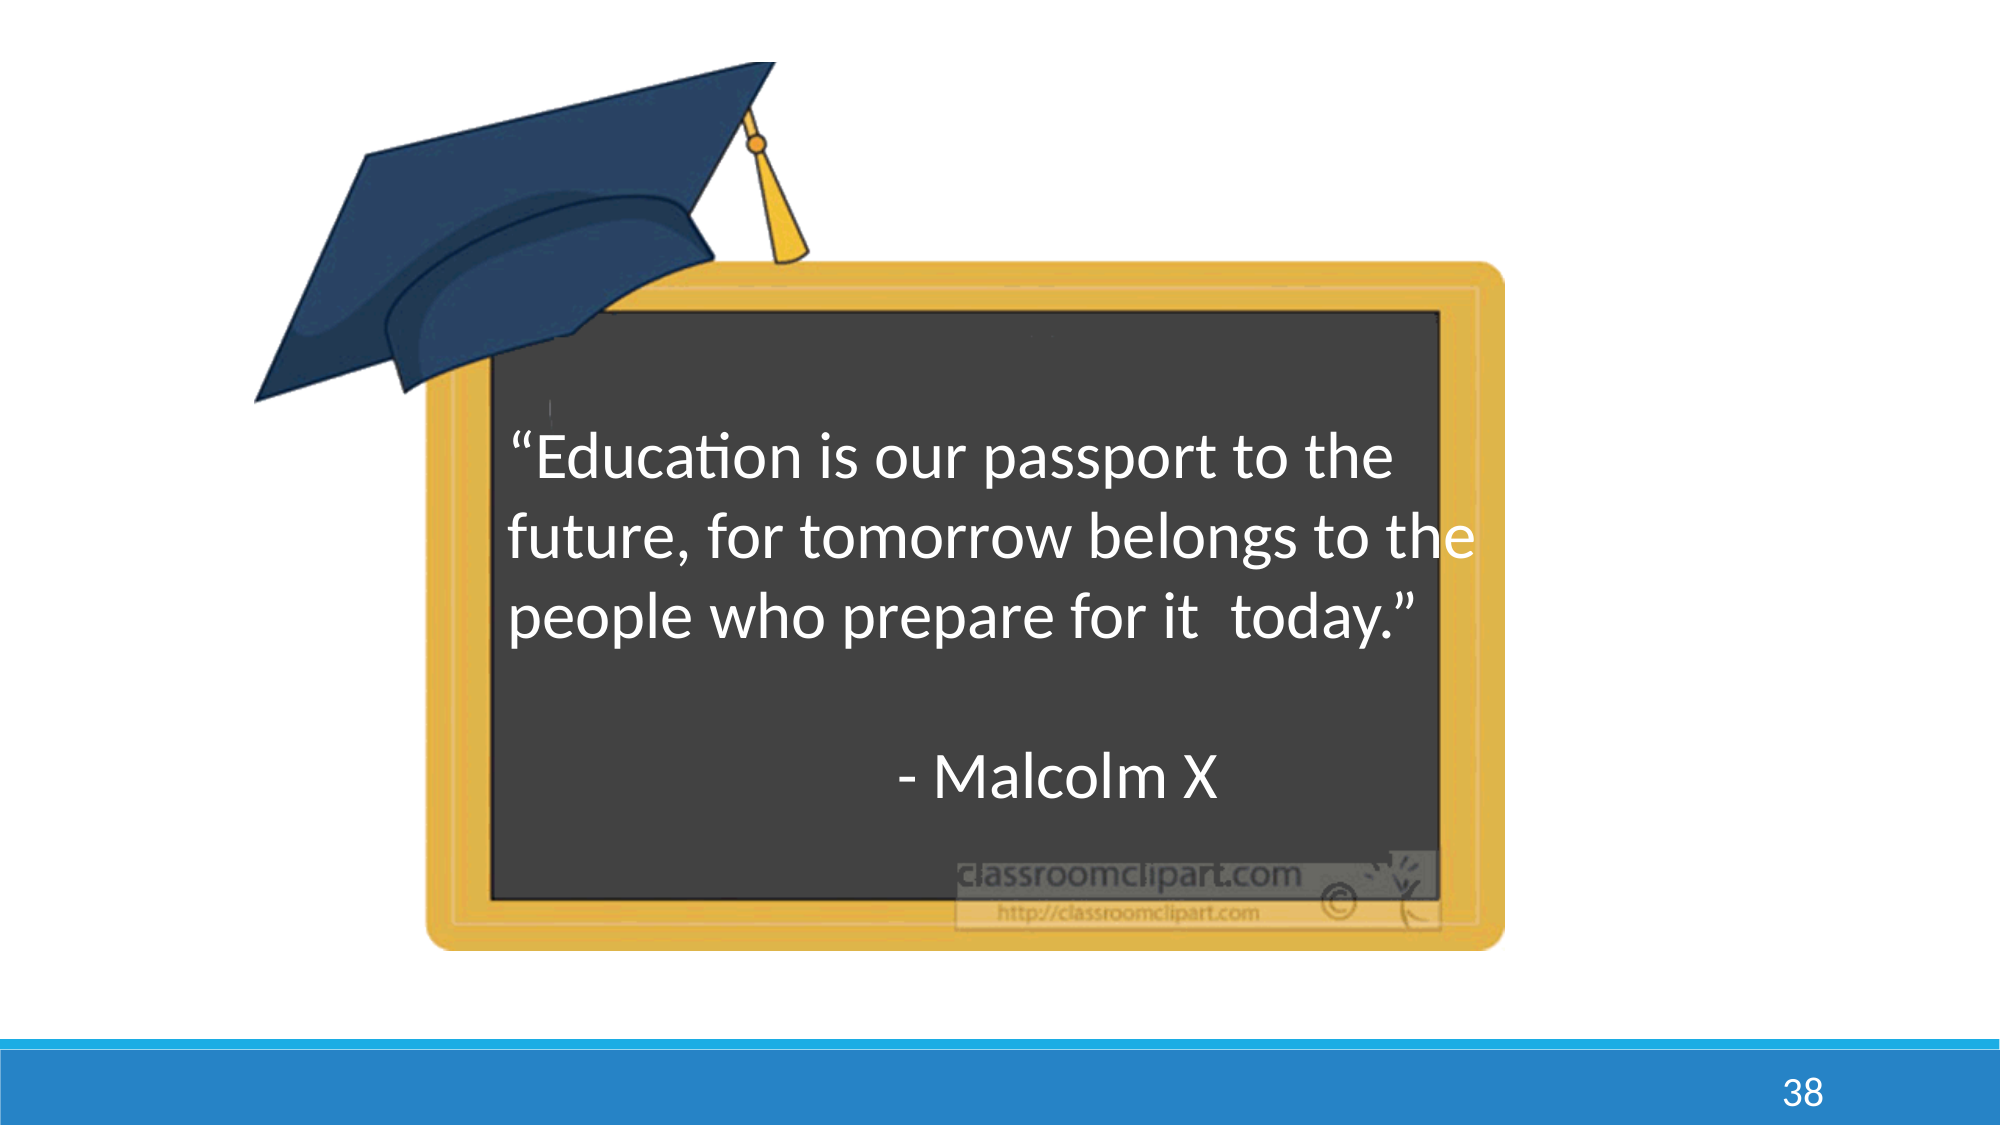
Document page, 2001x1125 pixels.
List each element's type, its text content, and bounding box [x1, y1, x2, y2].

picture [254, 62, 1506, 951]
slide_number 38 [1624, 1059, 1840, 1120]
